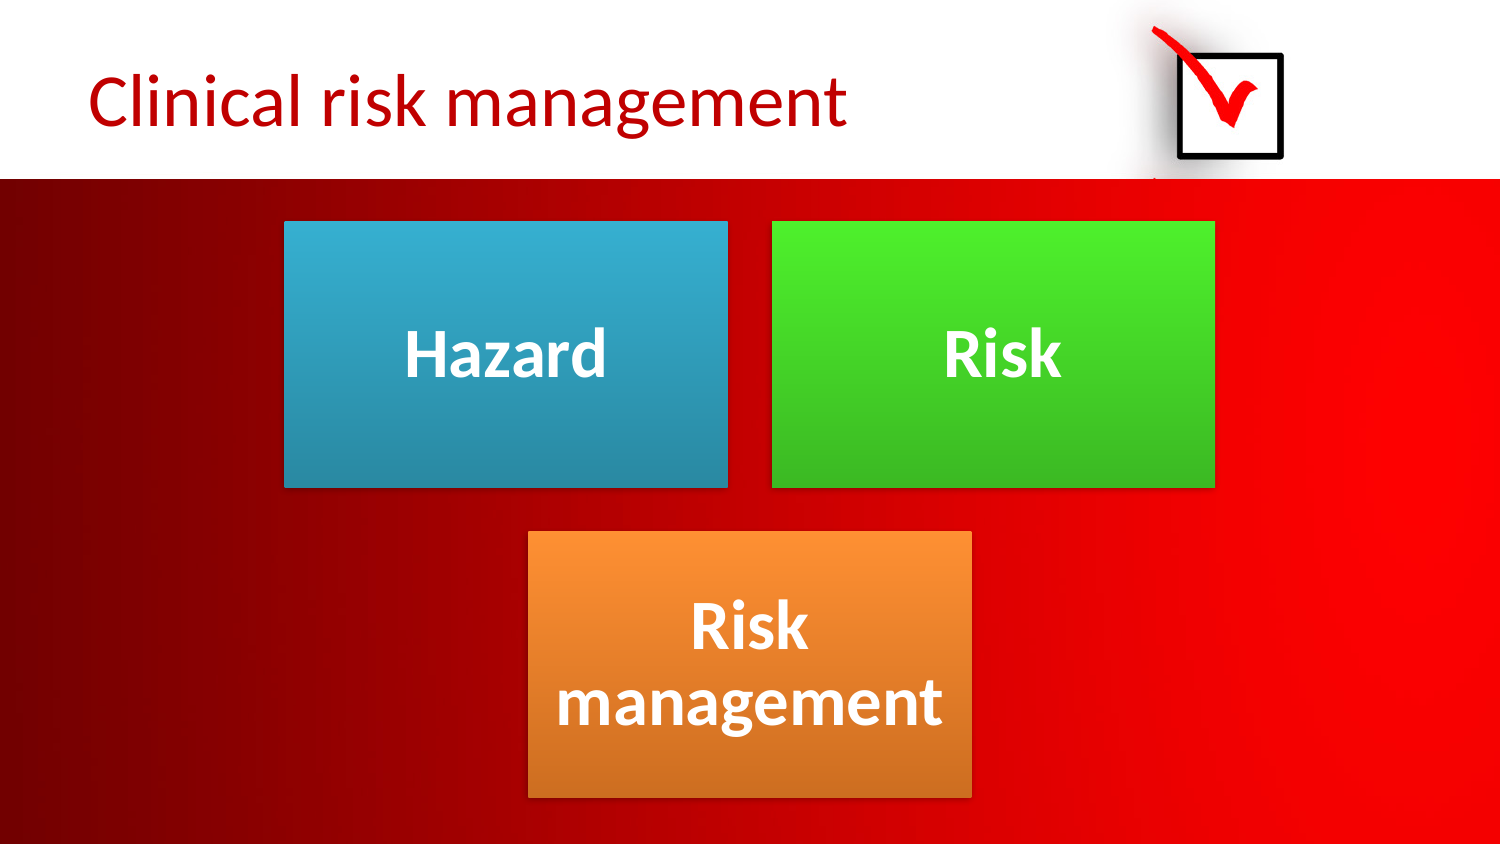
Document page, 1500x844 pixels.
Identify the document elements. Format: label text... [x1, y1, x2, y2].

title Clinical risk management [73, 21, 1427, 172]
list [73, 221, 1427, 798]
picture [0, 0, 1500, 844]
